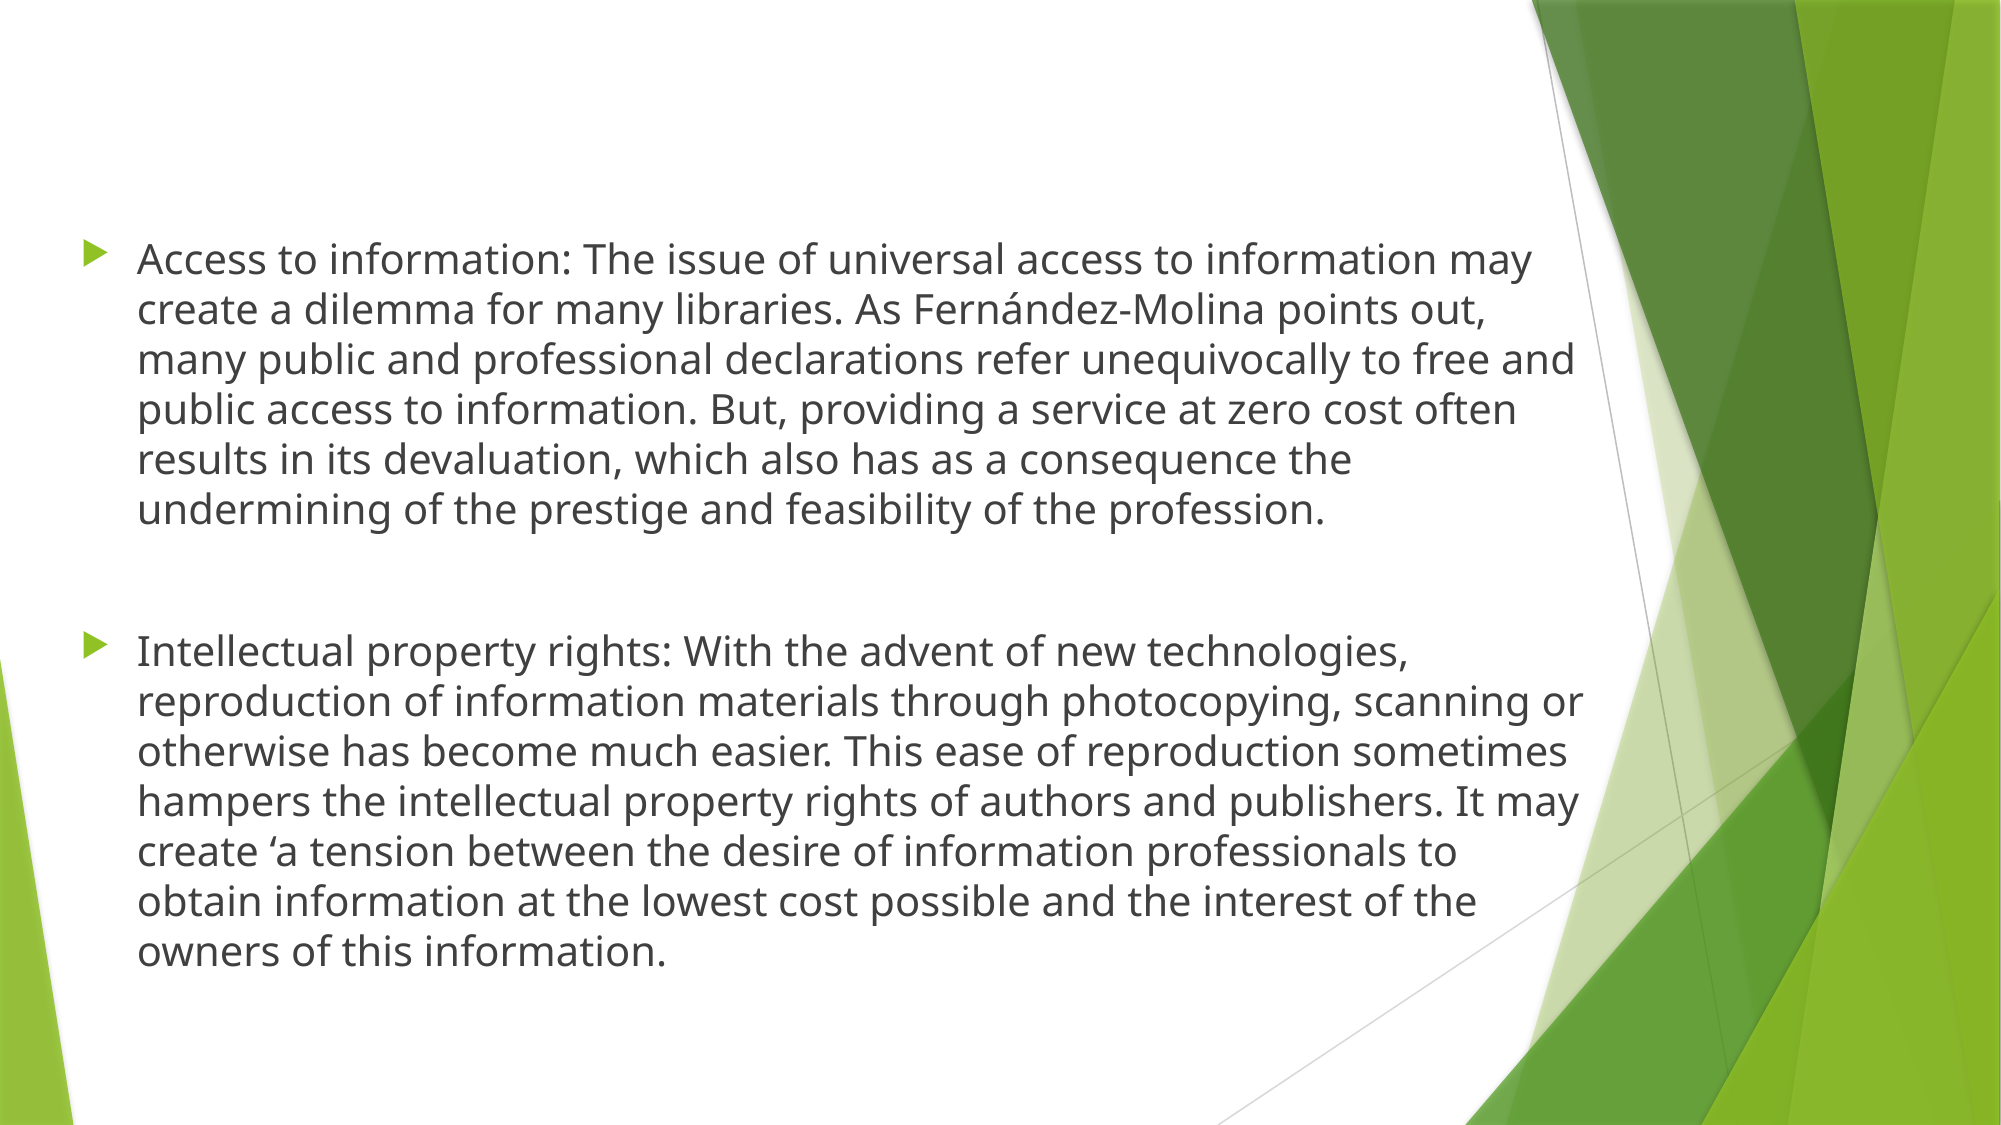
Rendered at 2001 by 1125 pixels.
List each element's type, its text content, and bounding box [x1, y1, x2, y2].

list Access to information: The issue of universal access to information may create a dilemma for many libraries. As Fernández-Molina points out, many public and professional declarations refer unequivocally to free and public access to information. But, providing a service at zero cost often results in its devaluation, which also has as a consequence the undermining of the prestige and feasibility of the profession. Intellectual property rights: With the advent of new technologies, reproduction of information materials through photocopying, scanning or otherwise has become much easier. This ease of reproduction sometimes hampers the intellectual property rights of authors and publishers. It may create ‘a tension between the desire of information professionals to obtain information at the lowest cost possible and the interest of the owners of this information. [65, 224, 1611, 1057]
